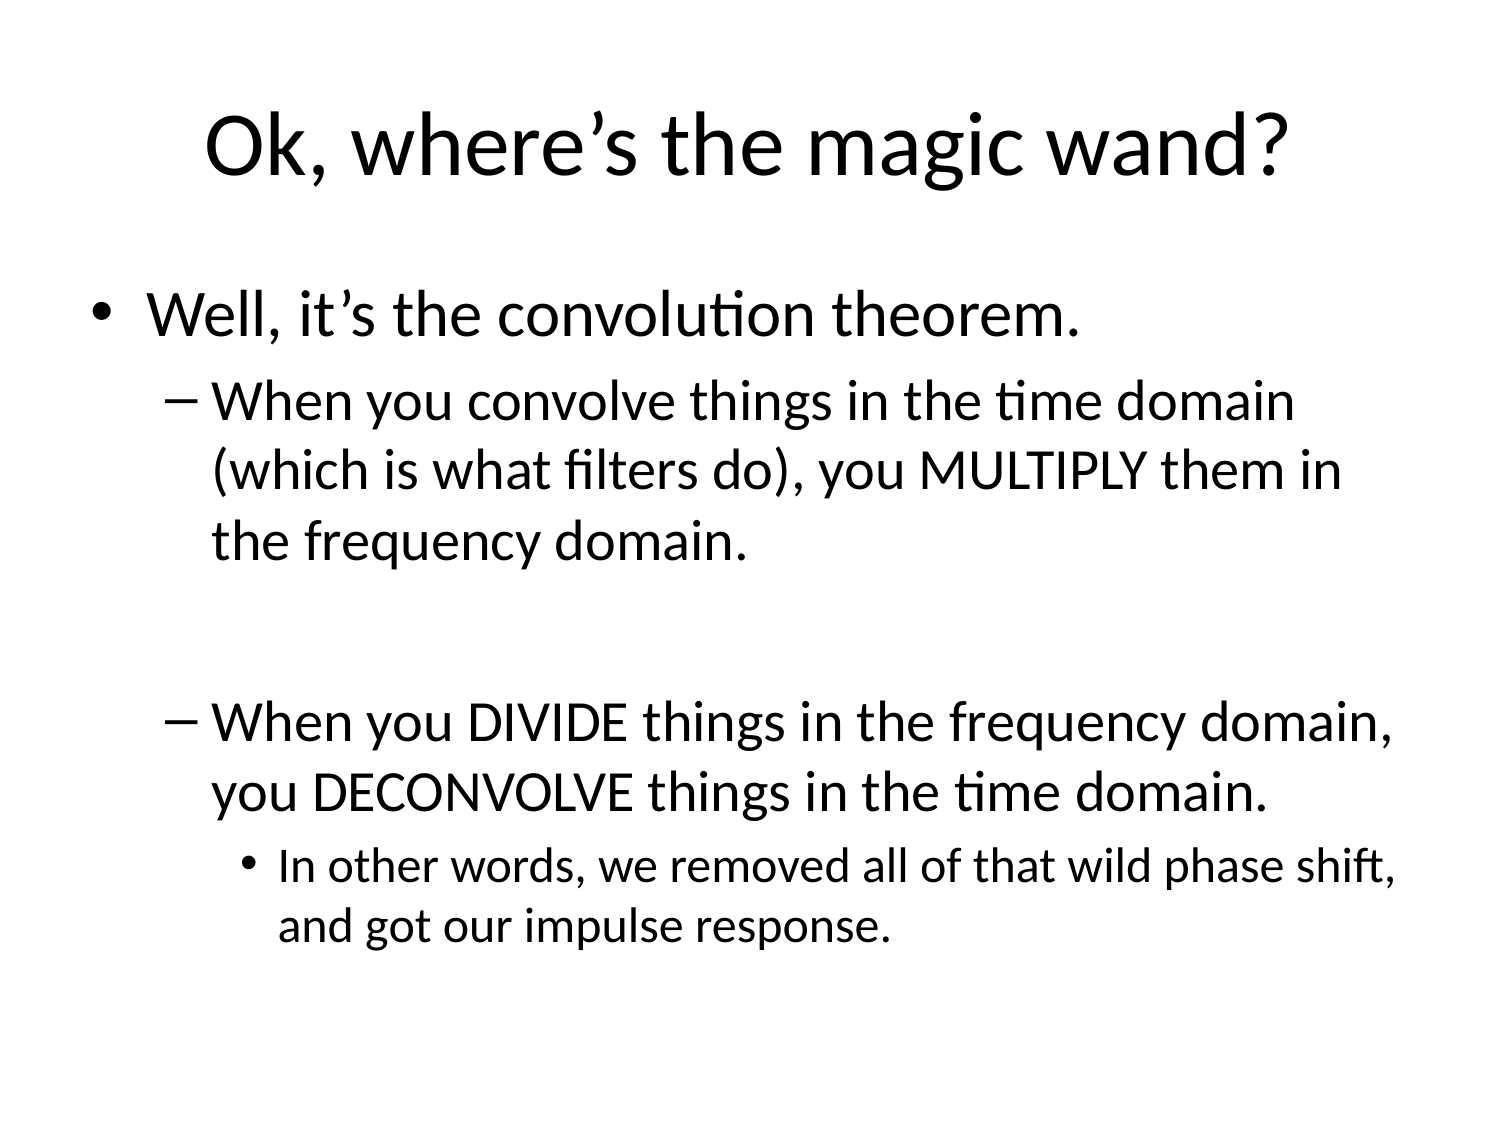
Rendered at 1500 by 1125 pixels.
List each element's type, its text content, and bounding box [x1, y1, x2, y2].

list Well, it’s the convolution theorem. When you convolve things in the time domain (which is what filters do), you MULTIPLY them in the frequency domain. When you DIVIDE things in the frequency domain, you DECONVOLVE things in the time domain. In other words, we removed all of that wild phase shift, and got our impulse response. [75, 262, 1425, 1005]
title Ok, where’s the magic wand? [75, 45, 1425, 233]
